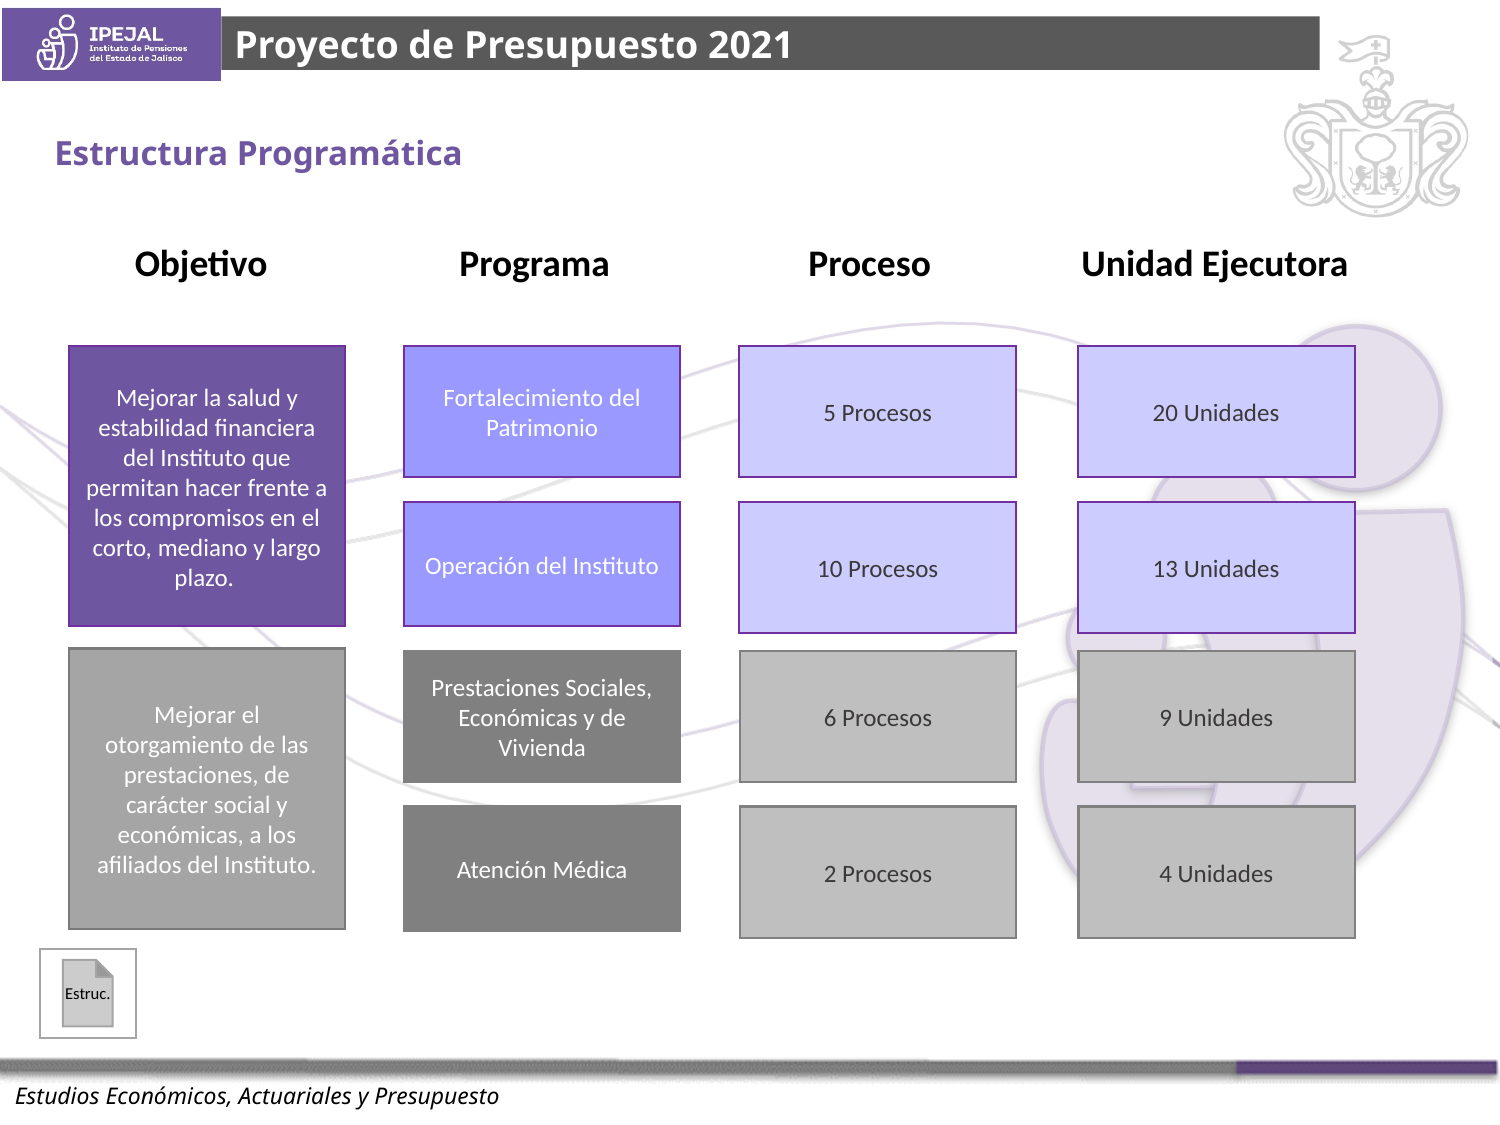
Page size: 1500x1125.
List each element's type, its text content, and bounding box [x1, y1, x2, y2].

text_box Estruc. [39, 948, 137, 1039]
text_box 4 Unidades [1077, 805, 1356, 939]
list Estructura Programática [39, 129, 1457, 198]
text_box Proceso [793, 231, 947, 292]
picture [2, 1, 221, 87]
text_box Atención Médica [403, 805, 681, 932]
text_box Fortalecimiento del Patrimonio [403, 345, 681, 478]
text_box Operación del Instituto [403, 501, 681, 627]
text_box Mejorar la salud y estabilidad financiera del Instituto que permitan hacer frente a los compromisos en el corto, mediano y largo plazo. [68, 345, 346, 627]
text_box 20 Unidades [1077, 345, 1356, 478]
text_box Mejorar el otorgamiento de las prestaciones, de carácter social y económicas, a los afiliados del Instituto. [68, 647, 346, 930]
text_box Unidad Ejecutora [1066, 231, 1364, 292]
text_box 5 Procesos [738, 345, 1017, 478]
text_box Objetivo [120, 231, 283, 292]
text_box 9 Unidades [1077, 650, 1356, 783]
text_box 10 Procesos [738, 501, 1017, 634]
list Proyecto de Presupuesto 2021 [219, 18, 1316, 73]
text_box 6 Procesos [739, 650, 1017, 783]
text_box 2 Procesos [739, 805, 1017, 939]
picture [1493, 321, 1500, 812]
text_box Programa [444, 231, 625, 292]
text_box 13 Unidades [1077, 501, 1356, 634]
picture [0, 1053, 1500, 1084]
text_box Prestaciones Sociales, Económicas y de Vivienda [403, 650, 681, 783]
